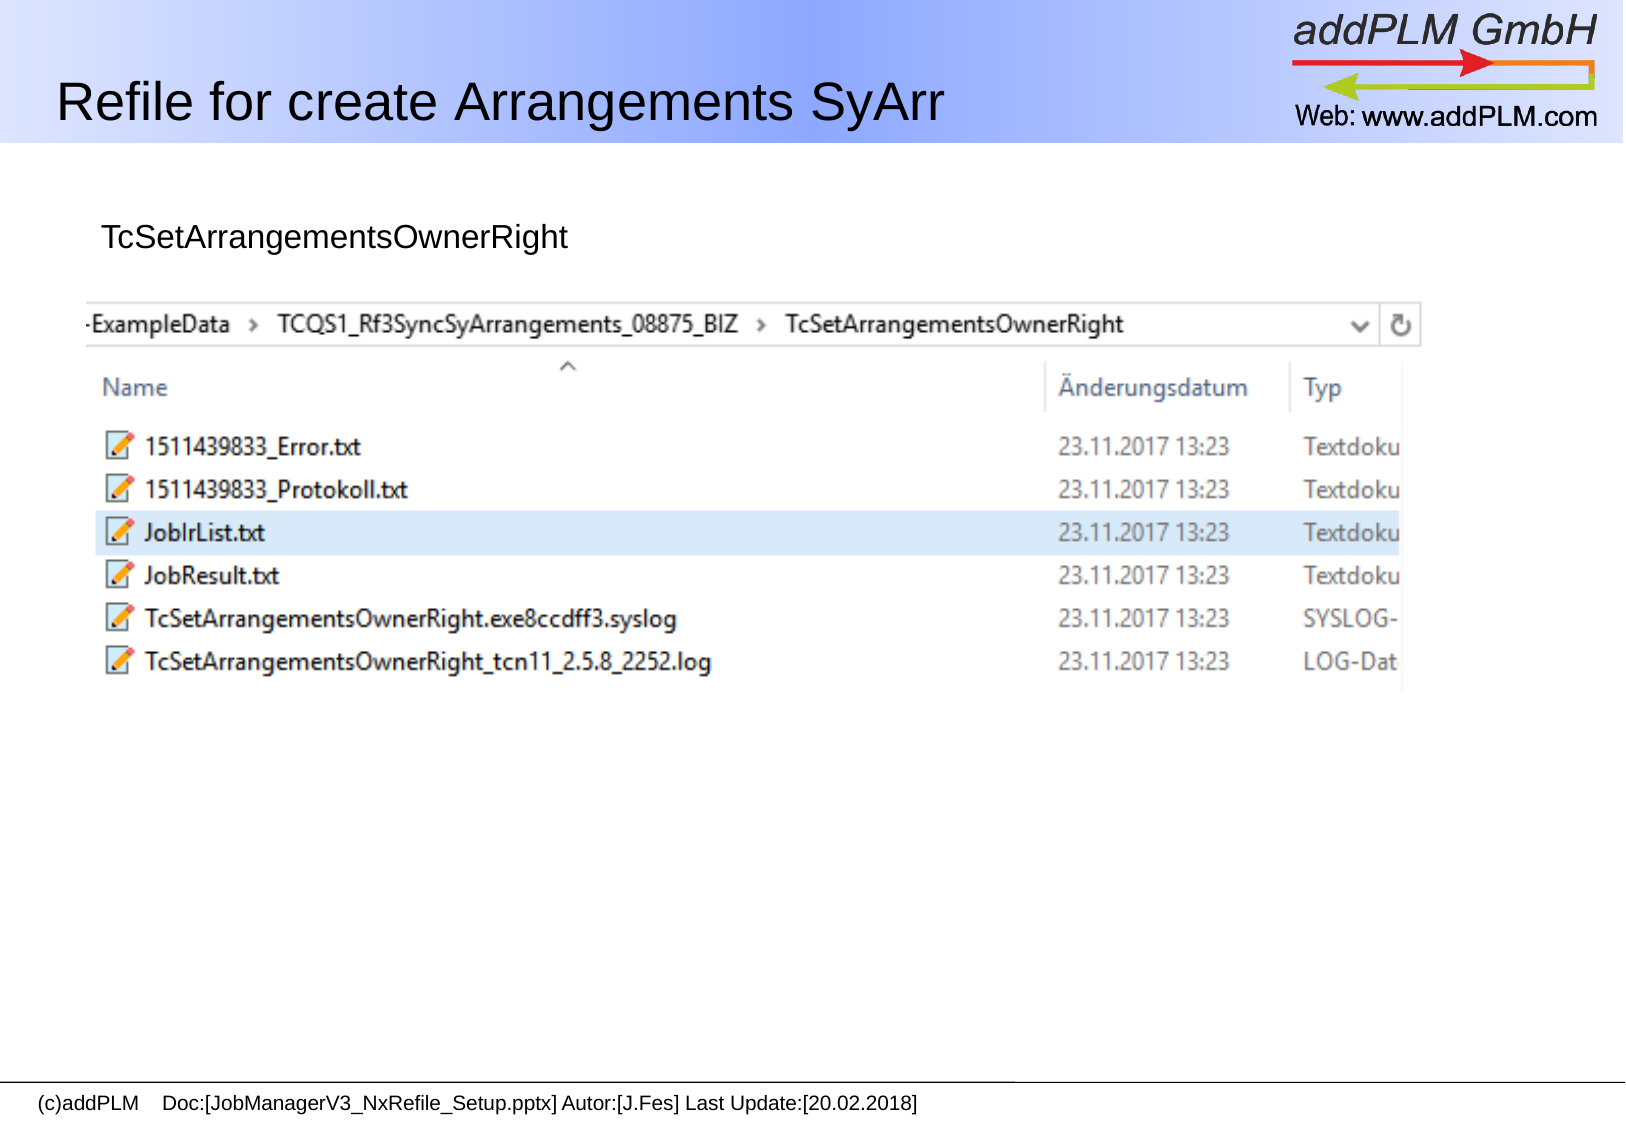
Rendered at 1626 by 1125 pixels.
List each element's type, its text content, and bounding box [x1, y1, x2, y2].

picture [85, 290, 1426, 693]
title Refile for create Arrangements SyArr [40, 67, 1582, 131]
text_box TcSetArrangementsOwnerRight [85, 208, 1085, 290]
picture [1292, 13, 1597, 126]
